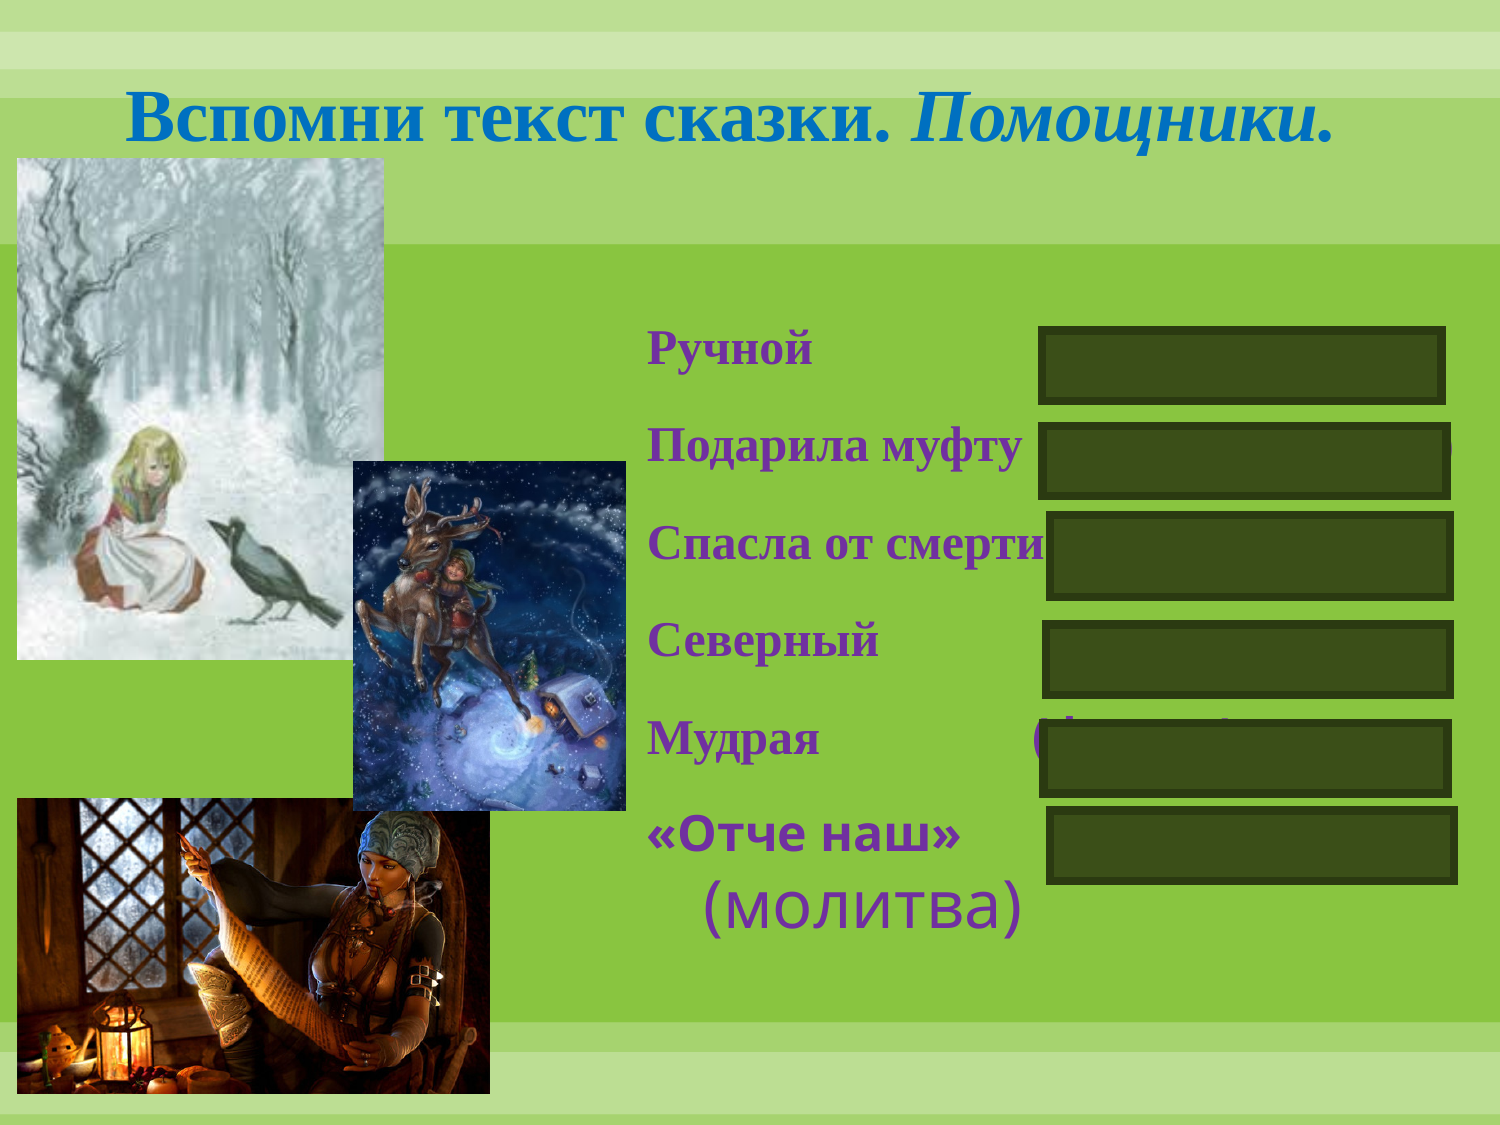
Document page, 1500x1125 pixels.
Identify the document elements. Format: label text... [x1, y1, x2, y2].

text_box [1038, 326, 1446, 405]
picture [0, 0, 1500, 1125]
text_box [1038, 422, 1451, 500]
text_box [1039, 719, 1452, 798]
title Вспомни текст сказки. Помощники. [110, 30, 1390, 164]
text_box [1042, 620, 1454, 699]
list Ручной (ворон) Подарила муфту (принцесса) Спасла от смерти (разбойница) Северный (олень) Мудрая (финка) «Отче наш» (молитва) [631, 199, 1477, 1090]
text_box [1046, 511, 1454, 601]
text_box [1046, 806, 1458, 885]
